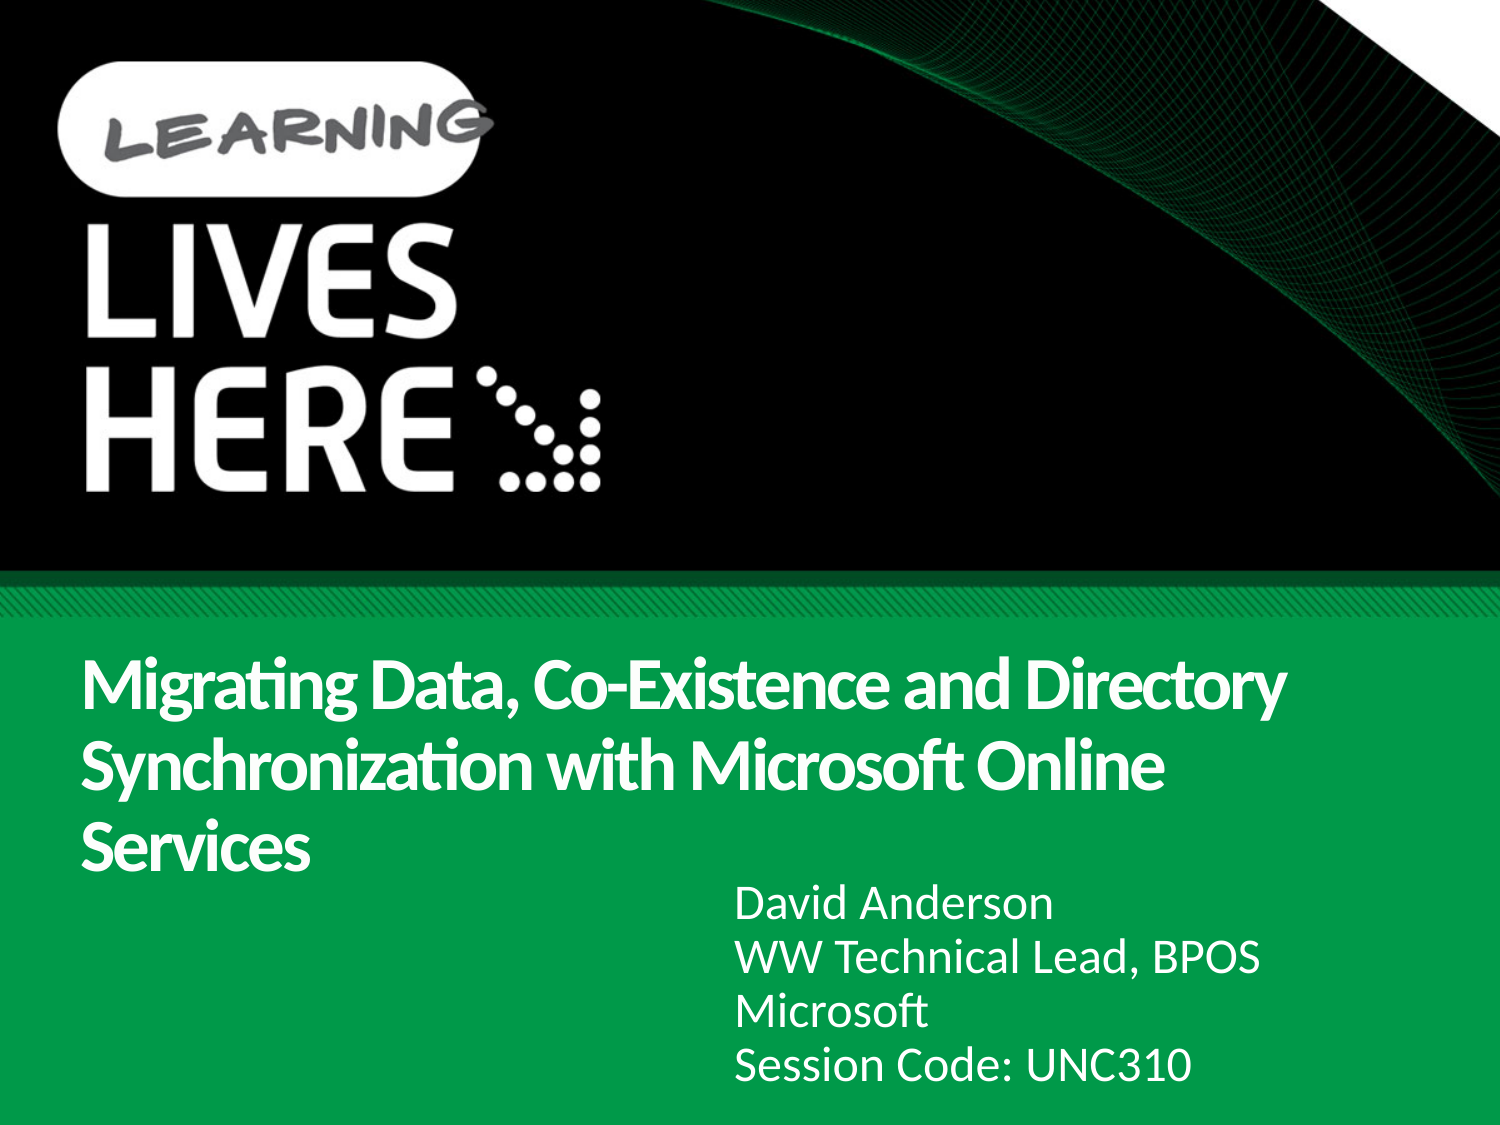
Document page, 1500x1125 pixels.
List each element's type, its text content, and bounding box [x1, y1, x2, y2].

subtitle David Anderson WW Technical Lead, BPOS Microsoft Session Code: UNC310 [734, 876, 1360, 952]
picture [0, 0, 1500, 1125]
title Migrating Data, Co-Existence and Directory Synchronization with Microsoft Online Services [80, 644, 1380, 864]
